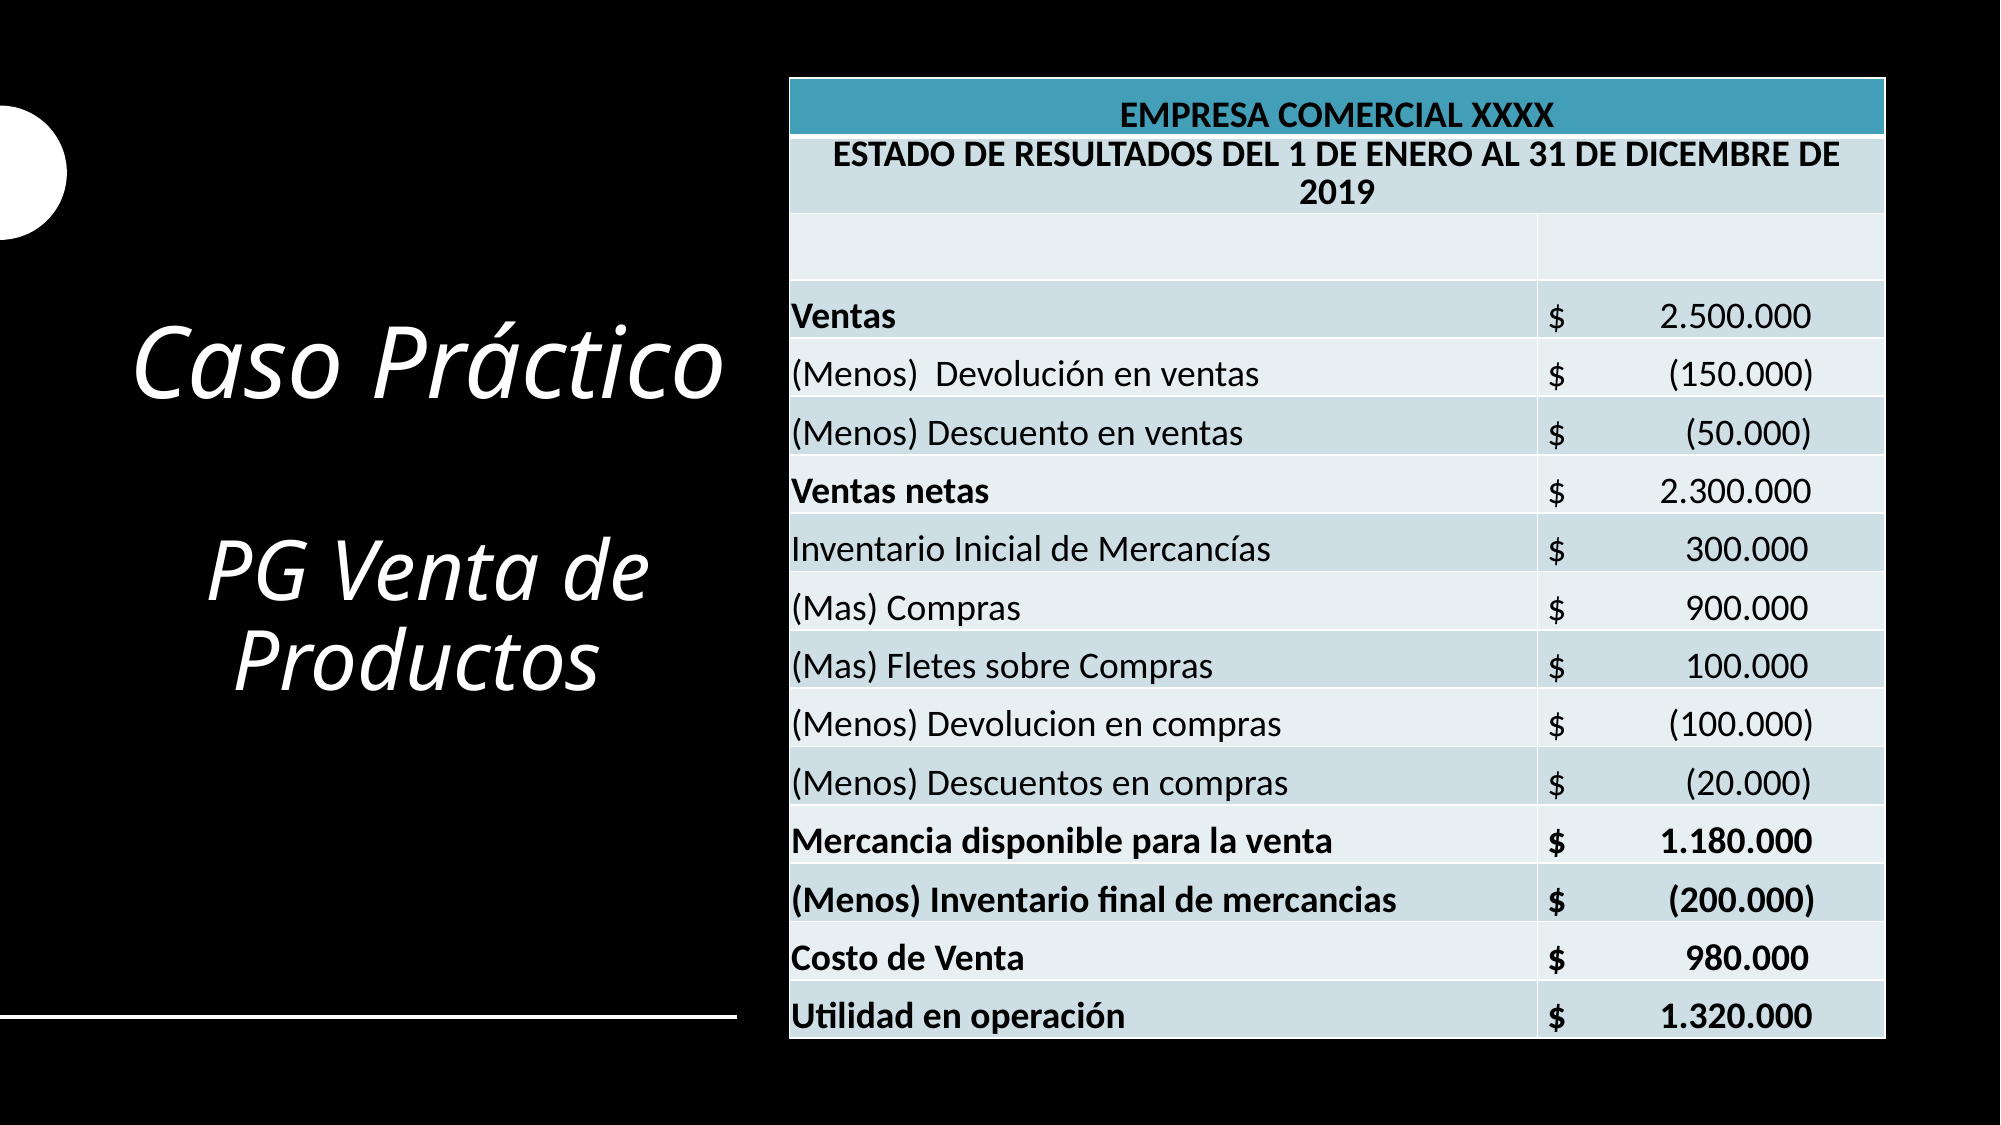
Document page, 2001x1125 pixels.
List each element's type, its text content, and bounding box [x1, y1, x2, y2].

table_cell $ 980.000 [1538, 922, 1884, 979]
text_box [0, 0, 2000, 1125]
table_cell Ventas [790, 281, 1537, 337]
table_cell (Menos) Devolución en ventas [790, 339, 1537, 395]
table_cell $ (50.000) [1538, 397, 1884, 454]
table_cell $ (200.000) [1538, 864, 1884, 921]
table_cell $ 300.000 [1538, 514, 1884, 571]
table_cell $ (100.000) [1538, 689, 1884, 746]
table_cell [1538, 214, 1884, 279]
table_cell Costo de Venta [790, 922, 1537, 979]
table_cell Ventas netas [790, 456, 1537, 512]
table_cell $ (150.000) [1538, 339, 1884, 395]
table_cell $ 900.000 [1538, 572, 1884, 629]
table_cell $ 1.180.000 [1538, 806, 1884, 862]
table_cell (Menos) Descuento en ventas [790, 397, 1537, 454]
table_cell (Menos) Descuentos en compras [790, 747, 1537, 804]
table_cell (Menos) Inventario final de mercancias [790, 864, 1537, 921]
table_cell $ (20.000) [1538, 747, 1884, 804]
table_cell (Menos) Devolucion en compras [790, 689, 1537, 746]
text_box [0, 105, 67, 240]
table_cell Utilidad en operación [790, 981, 1537, 1037]
table_cell Mercancia disponible para la venta [790, 806, 1537, 862]
table_cell (Mas) Compras [790, 572, 1537, 629]
table_cell (Mas) Fletes sobre Compras [790, 631, 1537, 687]
table_cell Inventario Inicial de Mercancías [790, 514, 1537, 571]
table_cell ESTADO DE RESULTADOS DEL 1 DE ENERO AL 31 DE DICEMBRE DE 2019 [790, 139, 1884, 213]
table_cell [790, 214, 1537, 279]
table_cell $ 2.300.000 [1538, 456, 1884, 512]
table_cell $ 1.320.000 [1538, 981, 1884, 1037]
title Caso Práctico PG Venta de Productos [105, 105, 751, 916]
table_header EMPRESA COMERCIAL XXXX [790, 79, 1884, 134]
table_cell $ 2.500.000 [1538, 281, 1884, 337]
table_cell $ 100.000 [1538, 631, 1884, 687]
